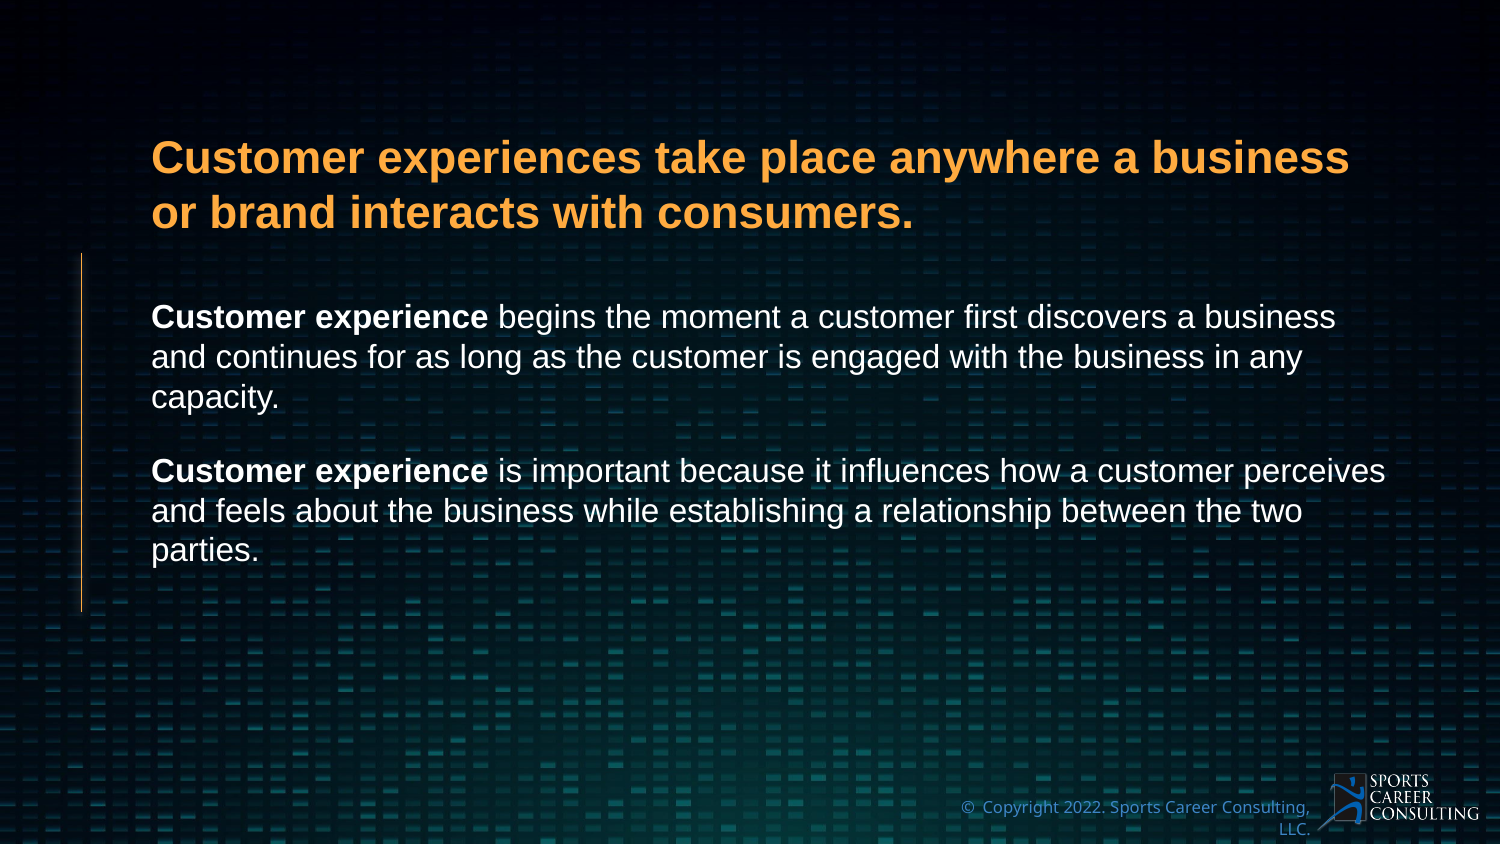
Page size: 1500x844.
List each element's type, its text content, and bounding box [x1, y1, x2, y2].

list Customer experience begins the moment a customer first discovers a business and continues for as long as the customer is engaged with the business in any capacity. Customer experience is important because it influences how a customer perceives and feels about the business while establishing a relationship between the two parties. [136, 280, 1405, 741]
text_box © Copyright 2022. Sports Career Consulting, LLC. [914, 769, 1326, 844]
title Customer experiences take place anywhere a business or brand interacts with consumers. [136, 47, 1405, 253]
picture [0, 0, 1500, 844]
